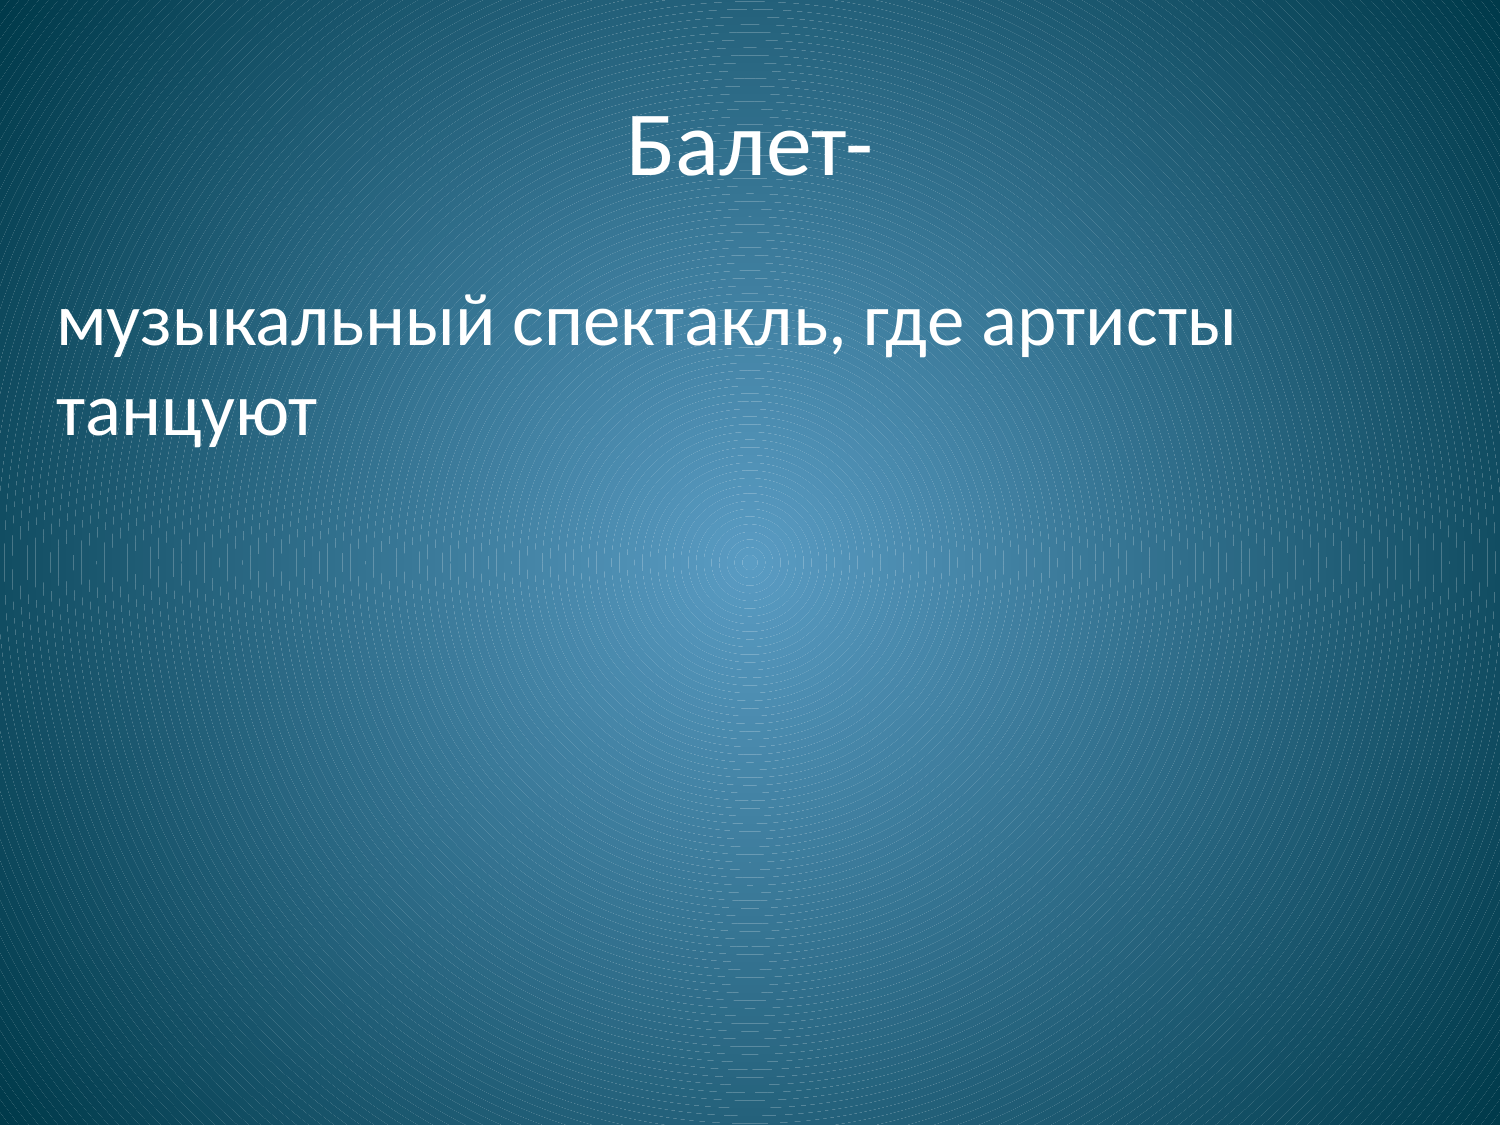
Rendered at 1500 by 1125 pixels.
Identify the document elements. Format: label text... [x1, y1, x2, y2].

title Балет- [75, 45, 1425, 233]
list музыкальный спектакль, где артисты танцуют [41, 262, 1471, 1005]
